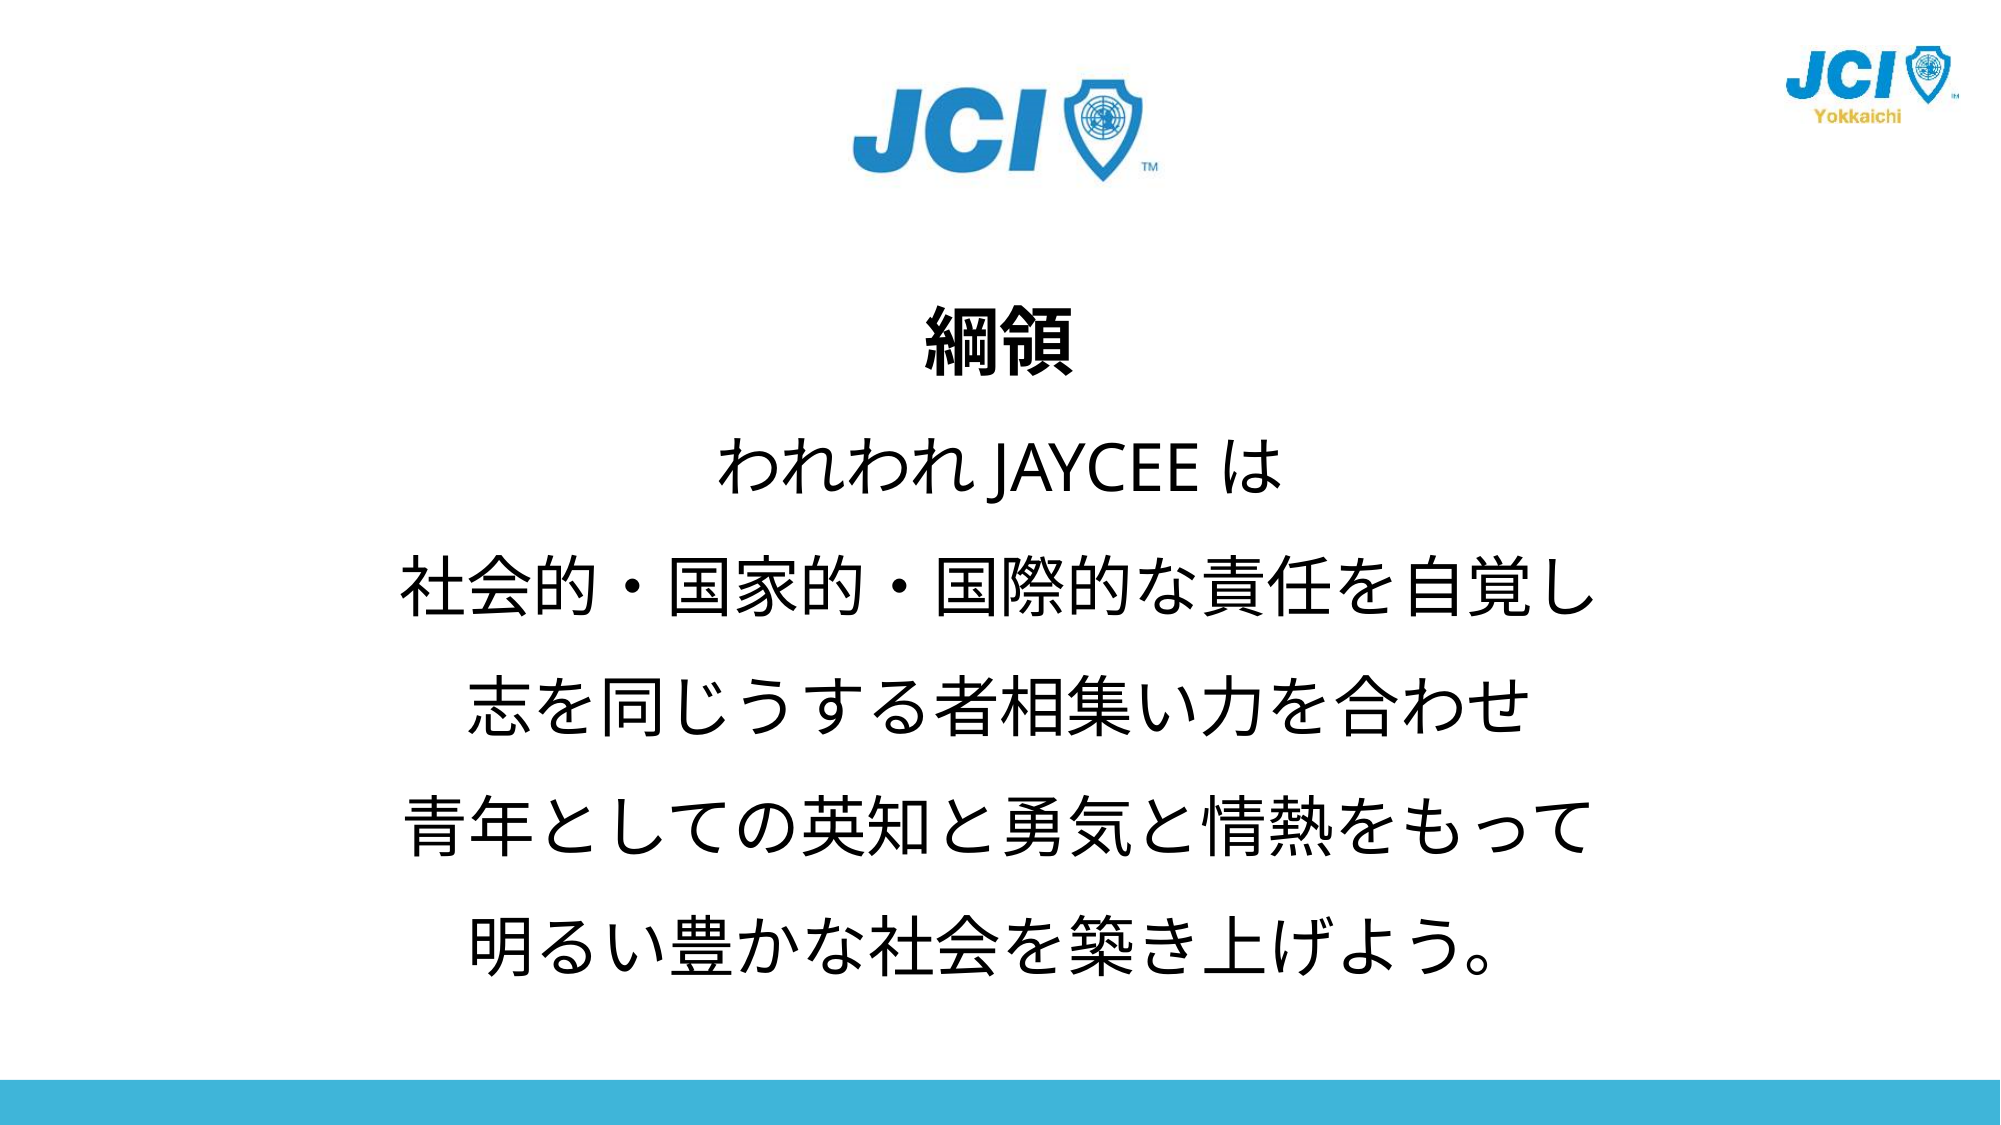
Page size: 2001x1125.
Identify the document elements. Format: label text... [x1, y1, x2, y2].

picture [834, 60, 1166, 193]
picture [1784, 45, 1961, 124]
text_box 綱領 われわれJAYCEEは 社会的・国家的・国際的な責任を自覚し 志を同じうする者相集い力を合わせ 青年としての英知と勇気と情熱をもって 明るい豊かな社会を築き上げよう。 [0, 242, 2000, 992]
